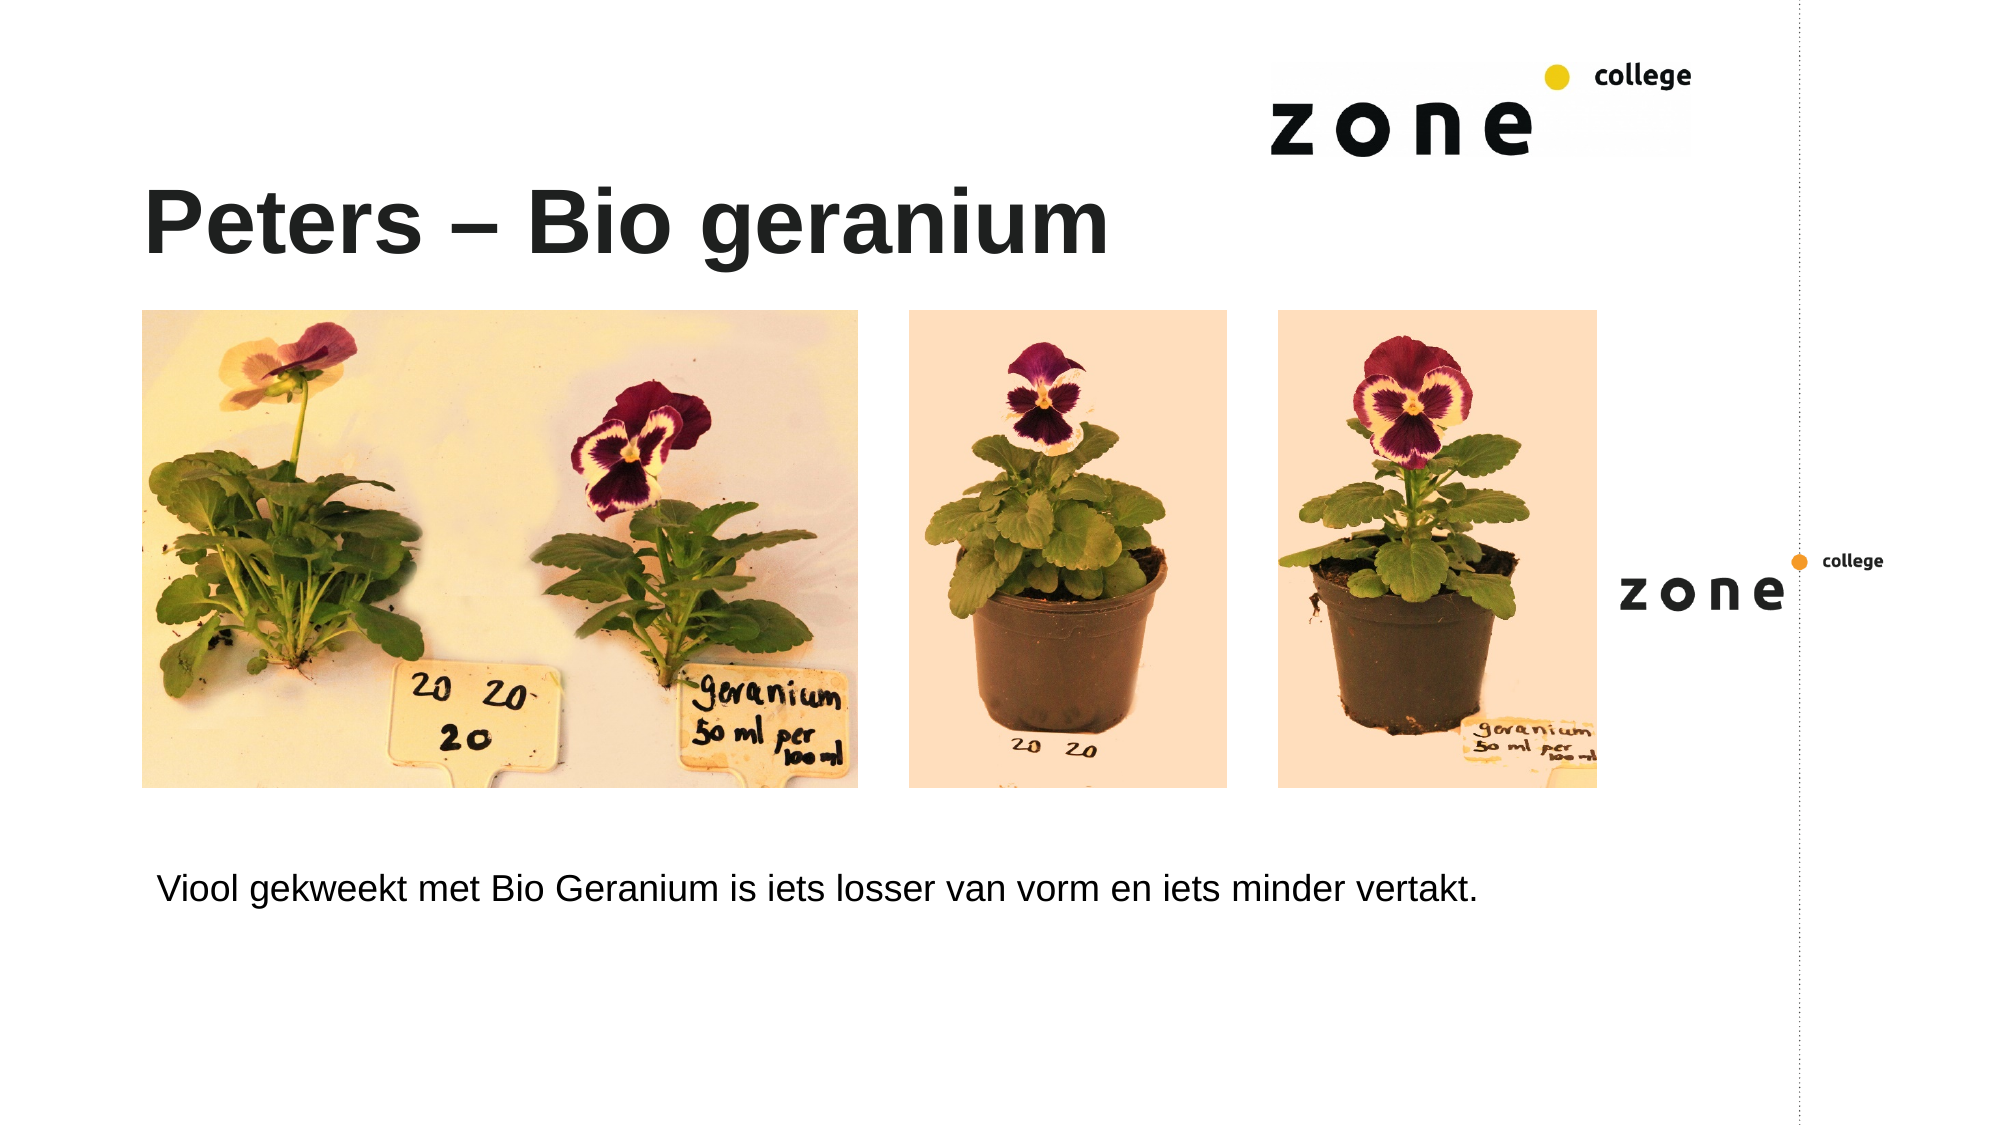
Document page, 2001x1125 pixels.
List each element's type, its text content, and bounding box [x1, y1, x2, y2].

picture [909, 310, 1227, 788]
text_box Viool gekweekt met Bio Geranium is iets losser van vorm en iets minder vertakt. [141, 856, 1607, 916]
picture [1271, 0, 2001, 1125]
title Peters – Bio geranium [143, 174, 1438, 290]
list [141, 310, 858, 788]
